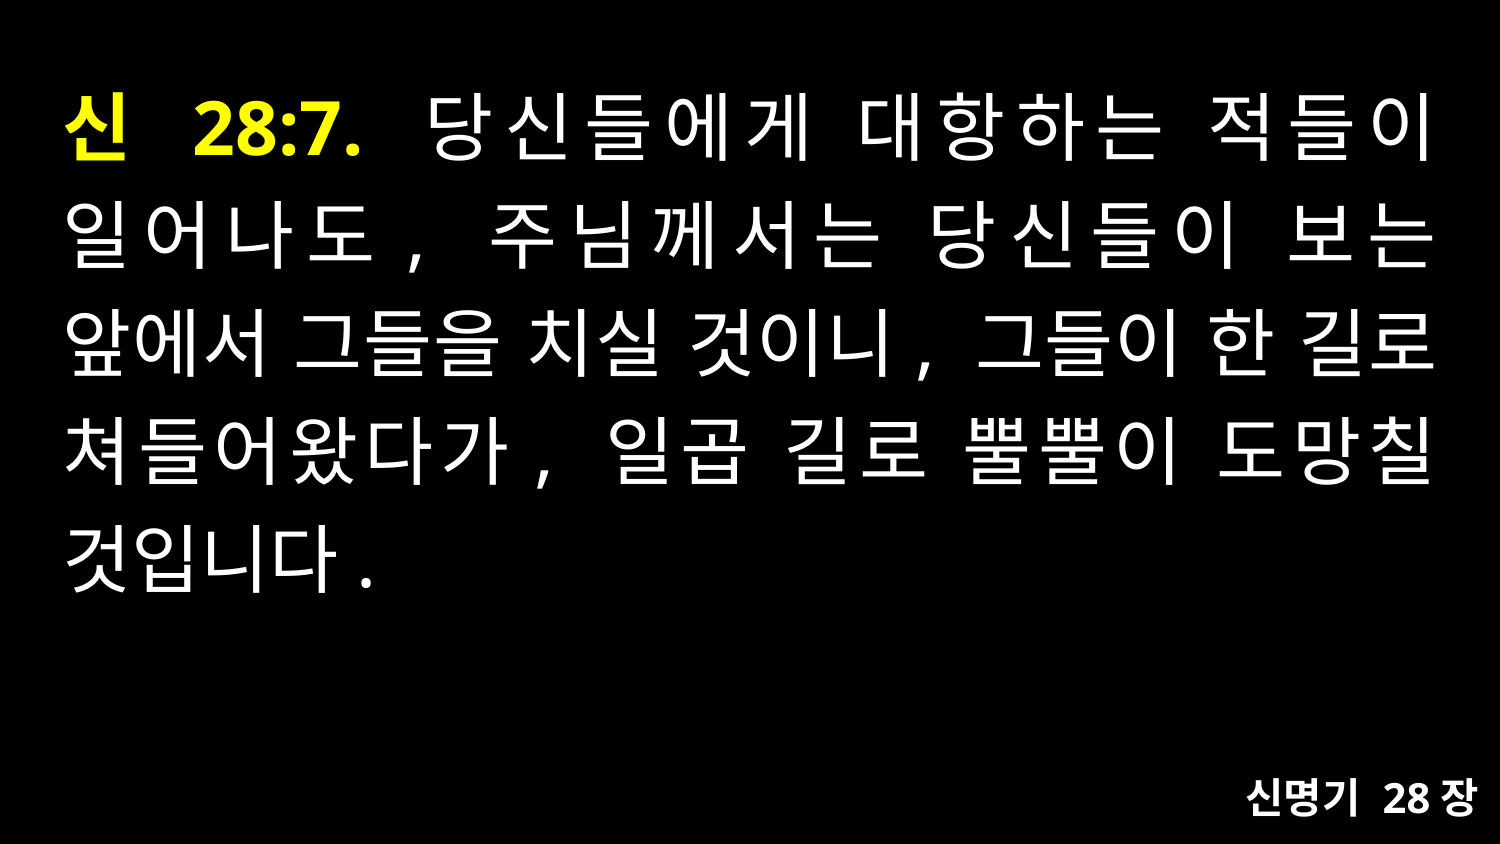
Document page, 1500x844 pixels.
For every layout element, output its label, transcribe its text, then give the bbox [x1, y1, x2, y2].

title 신 28:7. 당신들에게 대항하는 적들이 일어나도, 주님께서는 당신들이 보는 앞에서 그들을 치실 것이니, 그들이 한 길로 쳐들어왔다가, 일곱 길로 뿔뿔이 도망칠 것입니다. [0, 0, 1500, 844]
subtitle 신명기 28장 [916, 770, 1500, 844]
